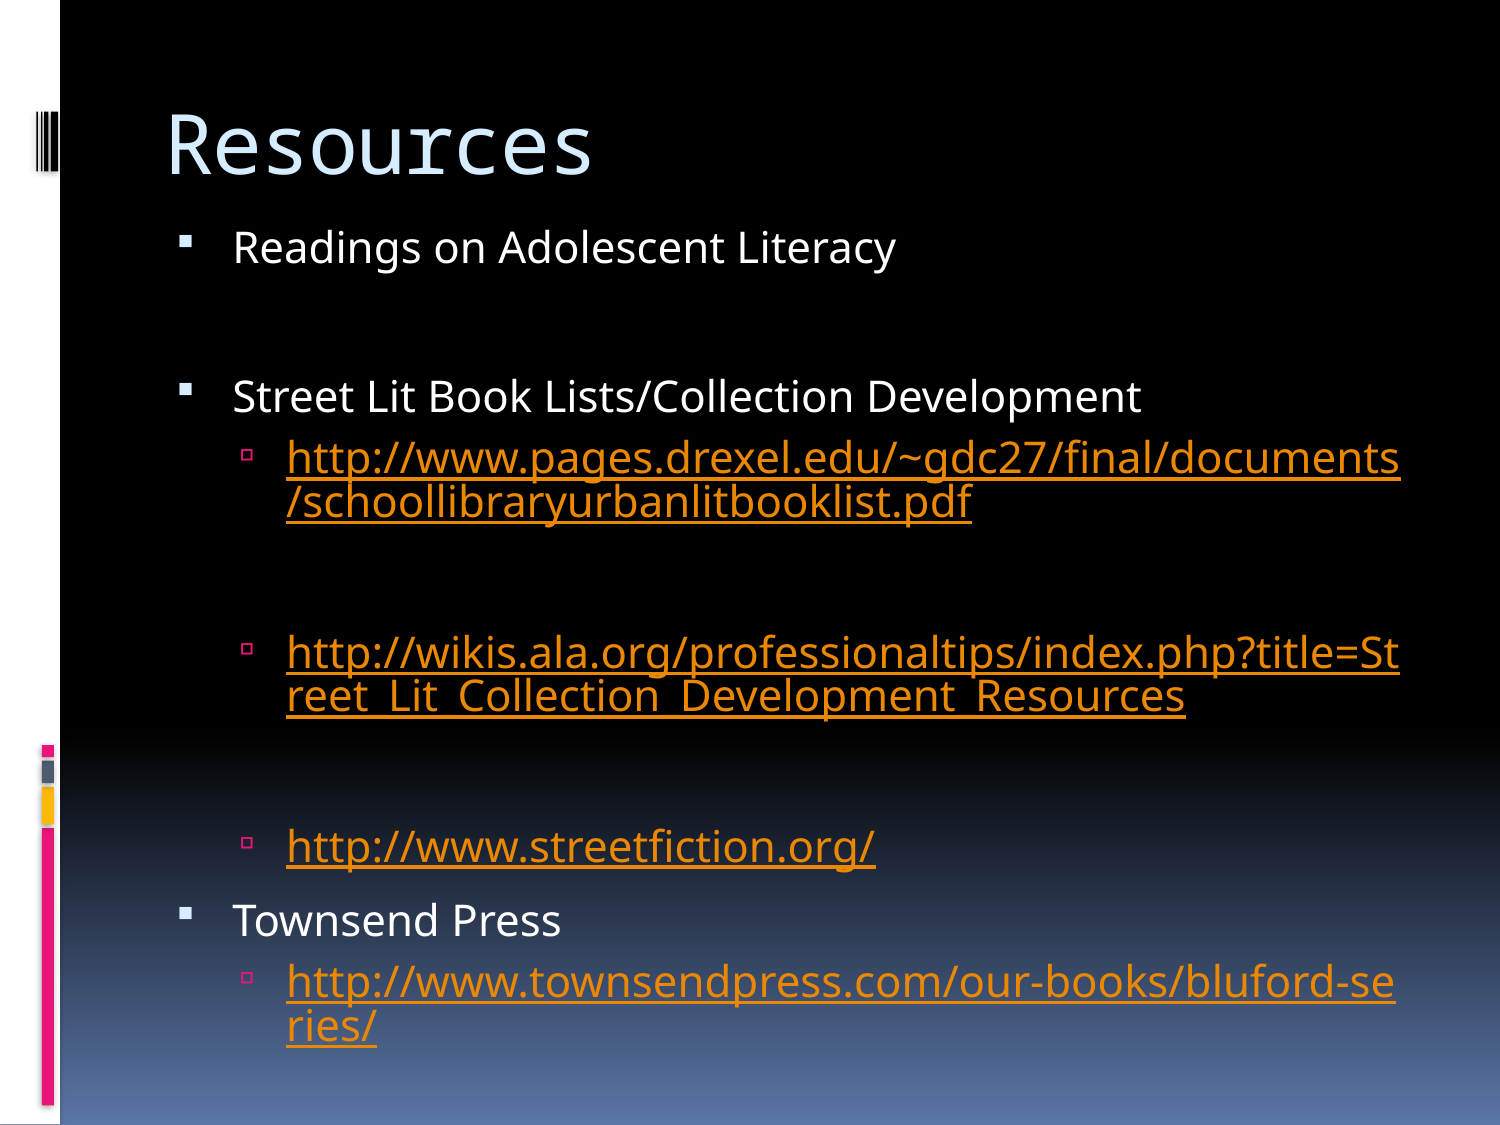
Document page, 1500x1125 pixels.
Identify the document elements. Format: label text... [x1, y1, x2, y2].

list Readings on Adolescent Literacy Street Lit Book Lists/Collection Development http://www.pages.drexel.edu/~gdc27/final/documents/schoollibraryurbanlitbooklist.pdf http://wikis.ala.org/professionaltips/index.php?title=Street_Lit_Collection_Development_Resources http://www.streetfiction.org/ Townsend Press http://www.townsendpress.com/our-books/bluford-series/ [150, 212, 1425, 1043]
title Resources [150, 83, 1425, 212]
